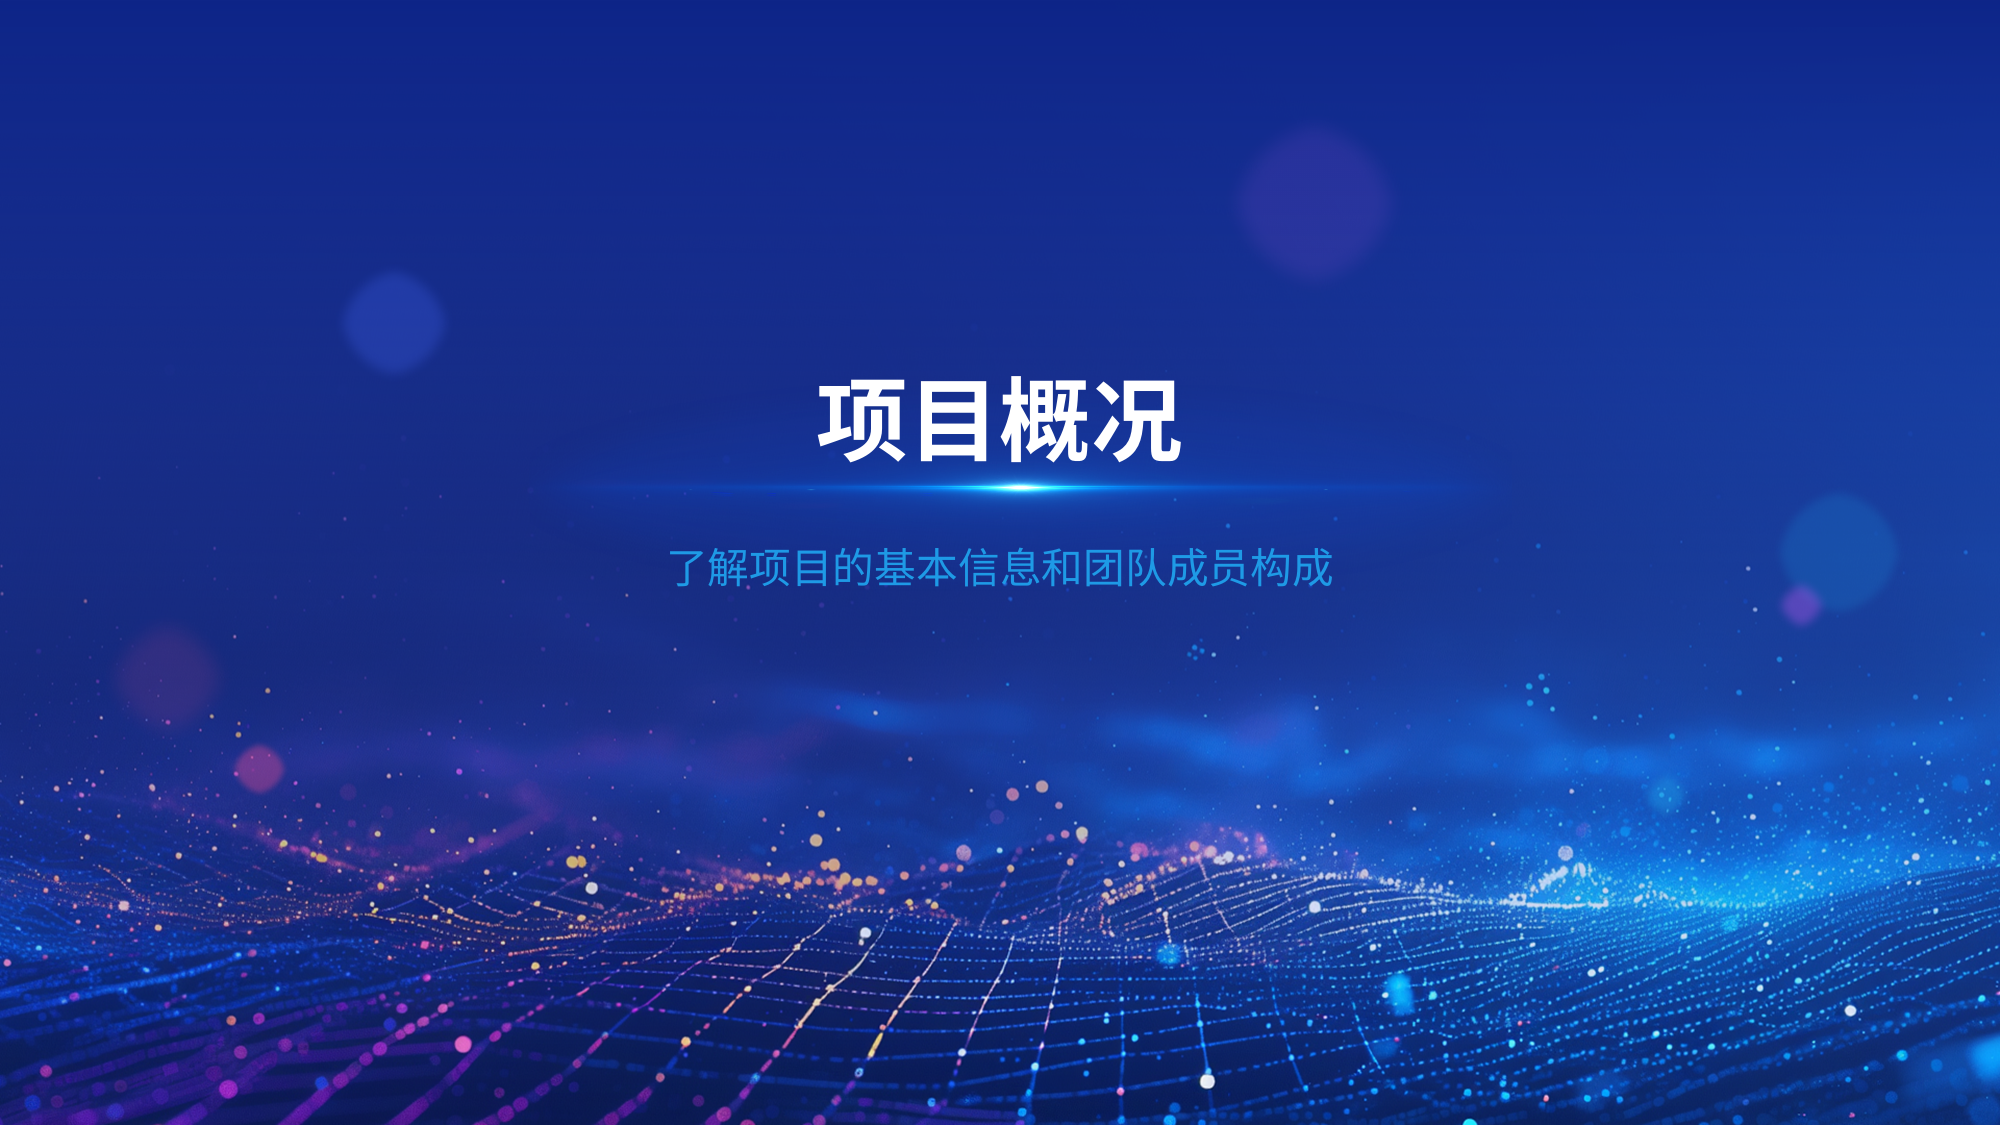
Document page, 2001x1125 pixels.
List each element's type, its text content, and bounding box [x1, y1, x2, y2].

picture [472, 481, 1512, 524]
list 了解项目的基本信息和团队成员构成 [335, 524, 1665, 706]
title 项目概况 [335, 185, 1665, 481]
picture [0, 867, 2000, 1125]
